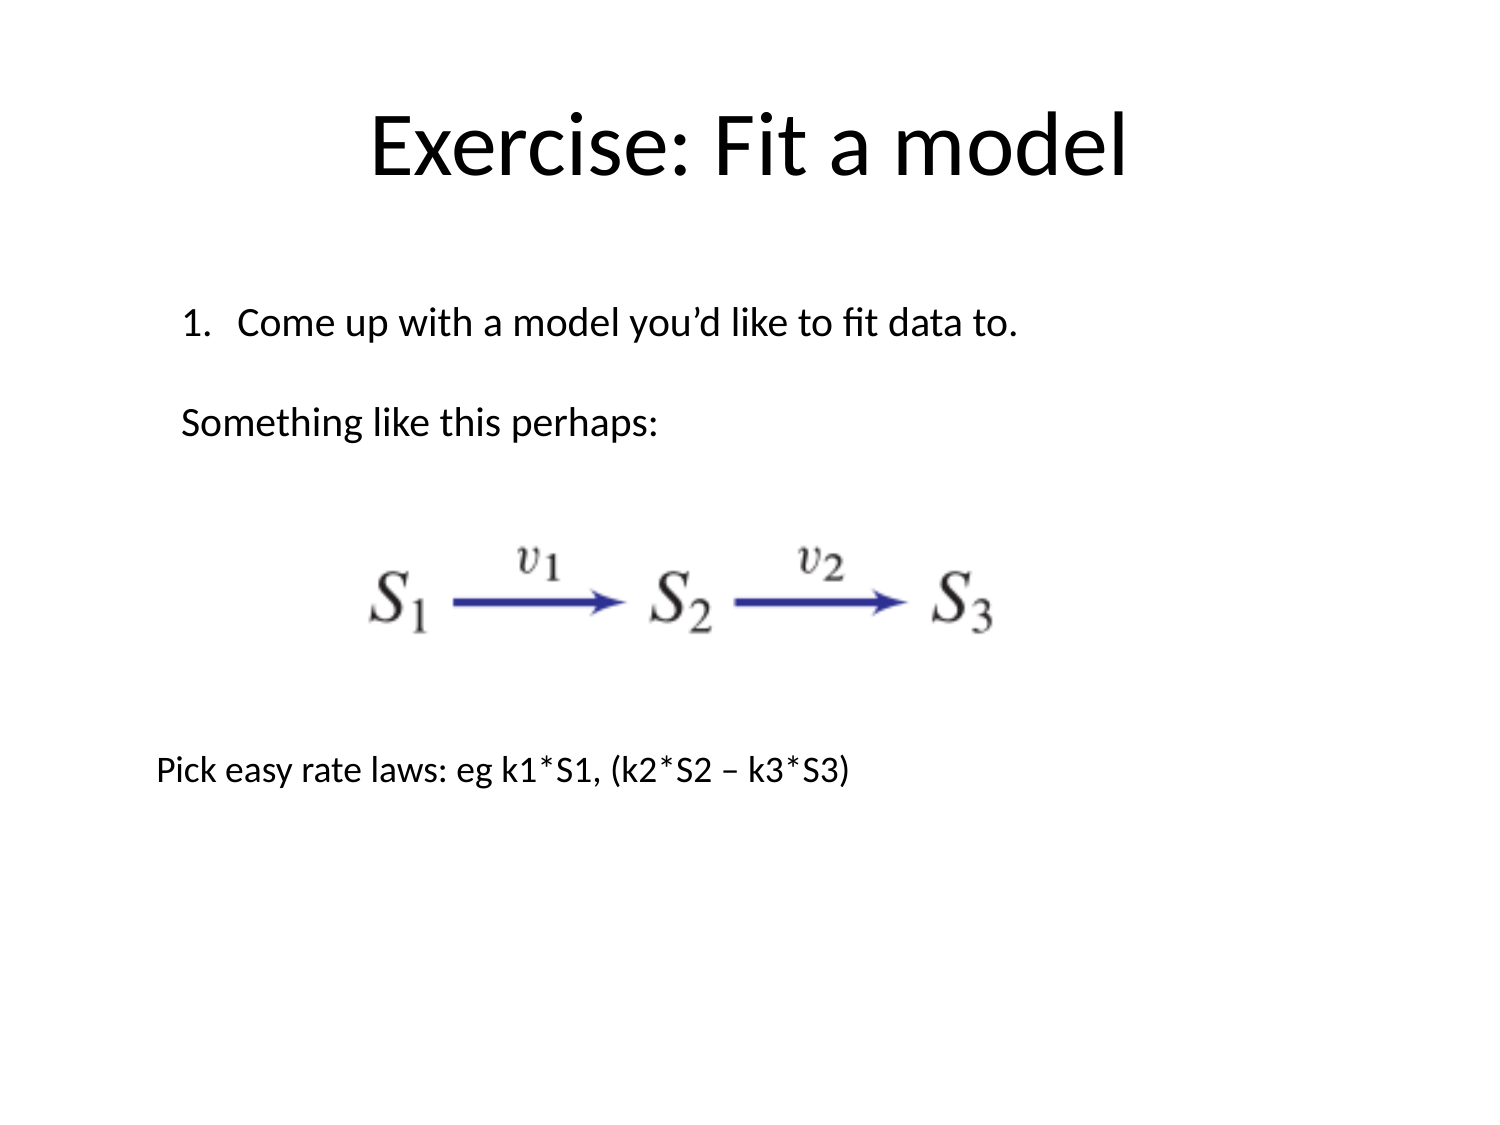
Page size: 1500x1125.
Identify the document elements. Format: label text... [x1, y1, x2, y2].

picture [362, 512, 1005, 714]
text_box Pick easy rate laws: eg k1*S1, (k2*S2 – k3*S3) [141, 737, 866, 798]
title Exercise: Fit a model [75, 45, 1425, 233]
text_box Come up with a model you’d like to fit data to. Something like this perhaps: [166, 287, 1035, 543]
